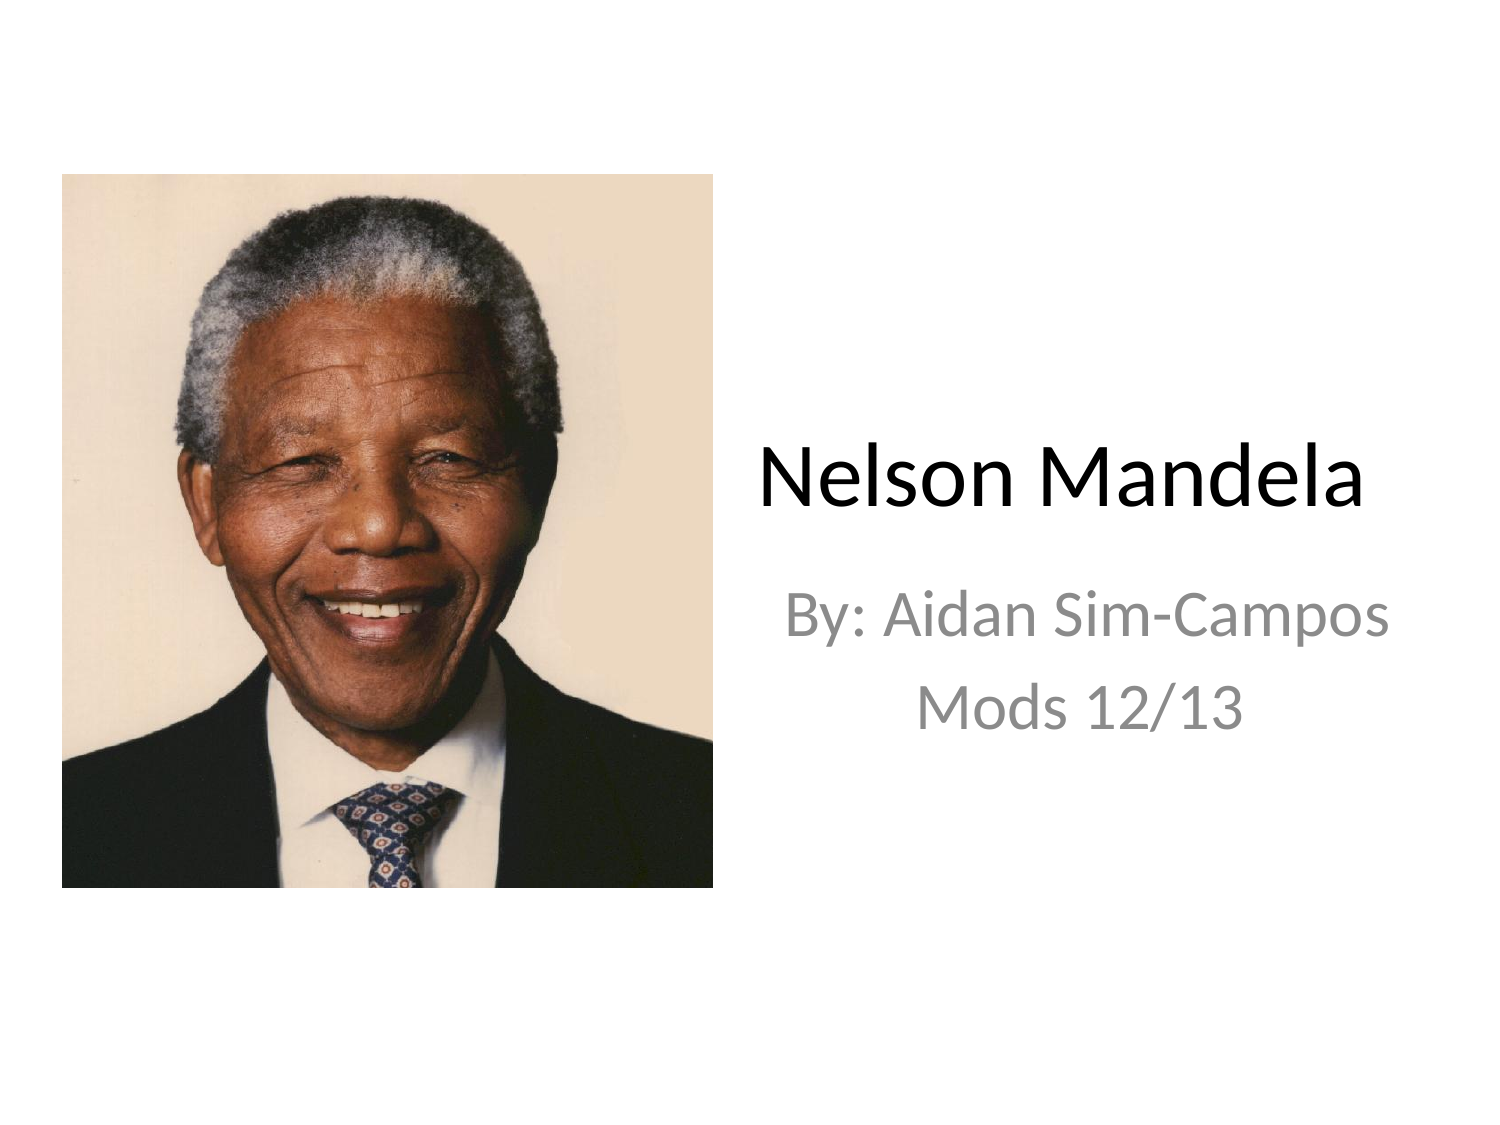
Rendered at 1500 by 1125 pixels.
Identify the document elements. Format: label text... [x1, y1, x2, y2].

subtitle By: Aidan Sim-Campos Mods 12/13 [737, 562, 1438, 850]
title Nelson Mandela [737, 349, 1388, 562]
picture [62, 174, 713, 888]
